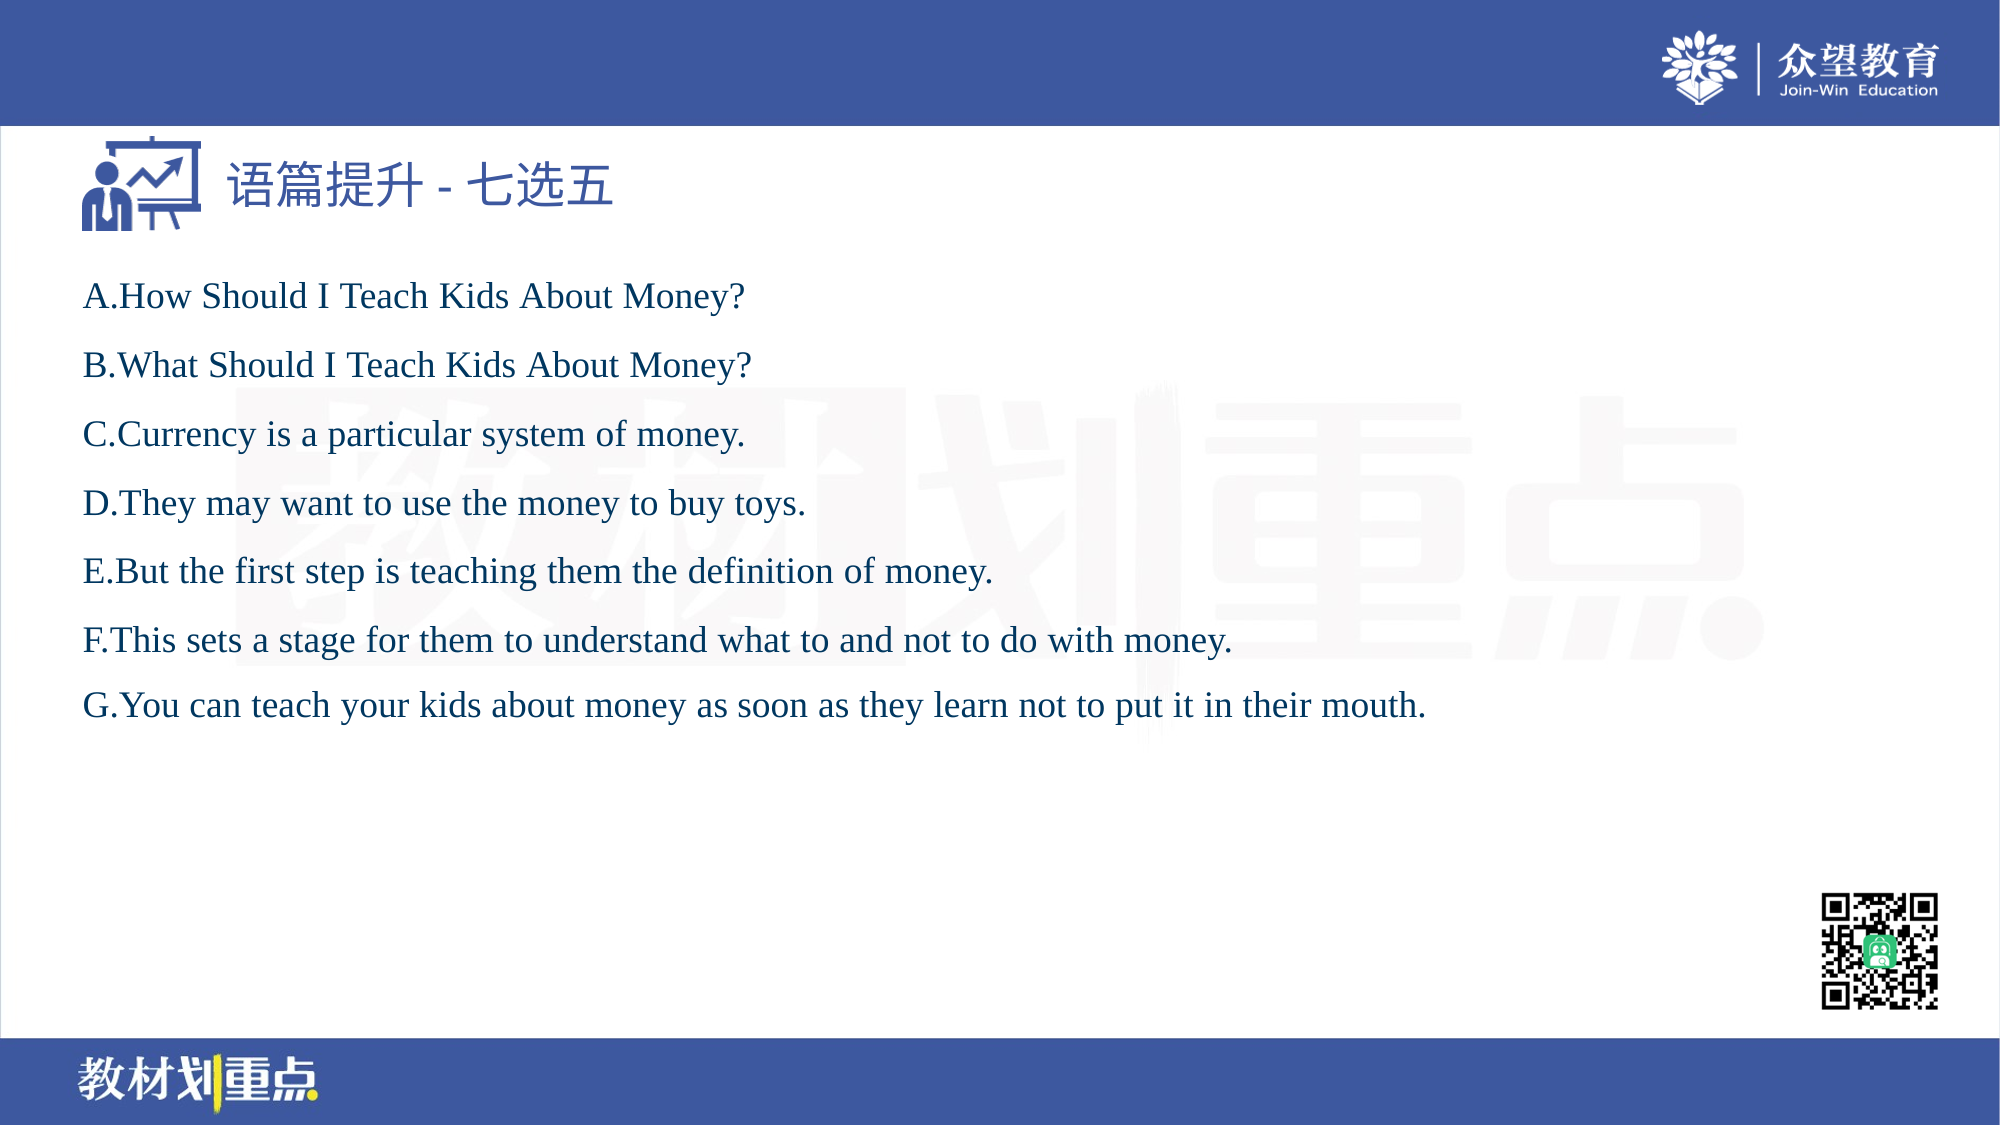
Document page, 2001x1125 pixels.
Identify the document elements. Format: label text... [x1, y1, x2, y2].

text_box A.How Should I Teach Kids About Money? B.What Should I Teach Kids About Money? C.Currency is a particular system of money. D.They may want to use the money to buy toys. E.But the first step is teaching them the definition of money. F.This sets a stage for them to understand what to and not to do with money. G.You can teach your kids about money as soon as they learn not to put it in their mouth. [82, 247, 1817, 718]
picture [0, 0, 2000, 1125]
